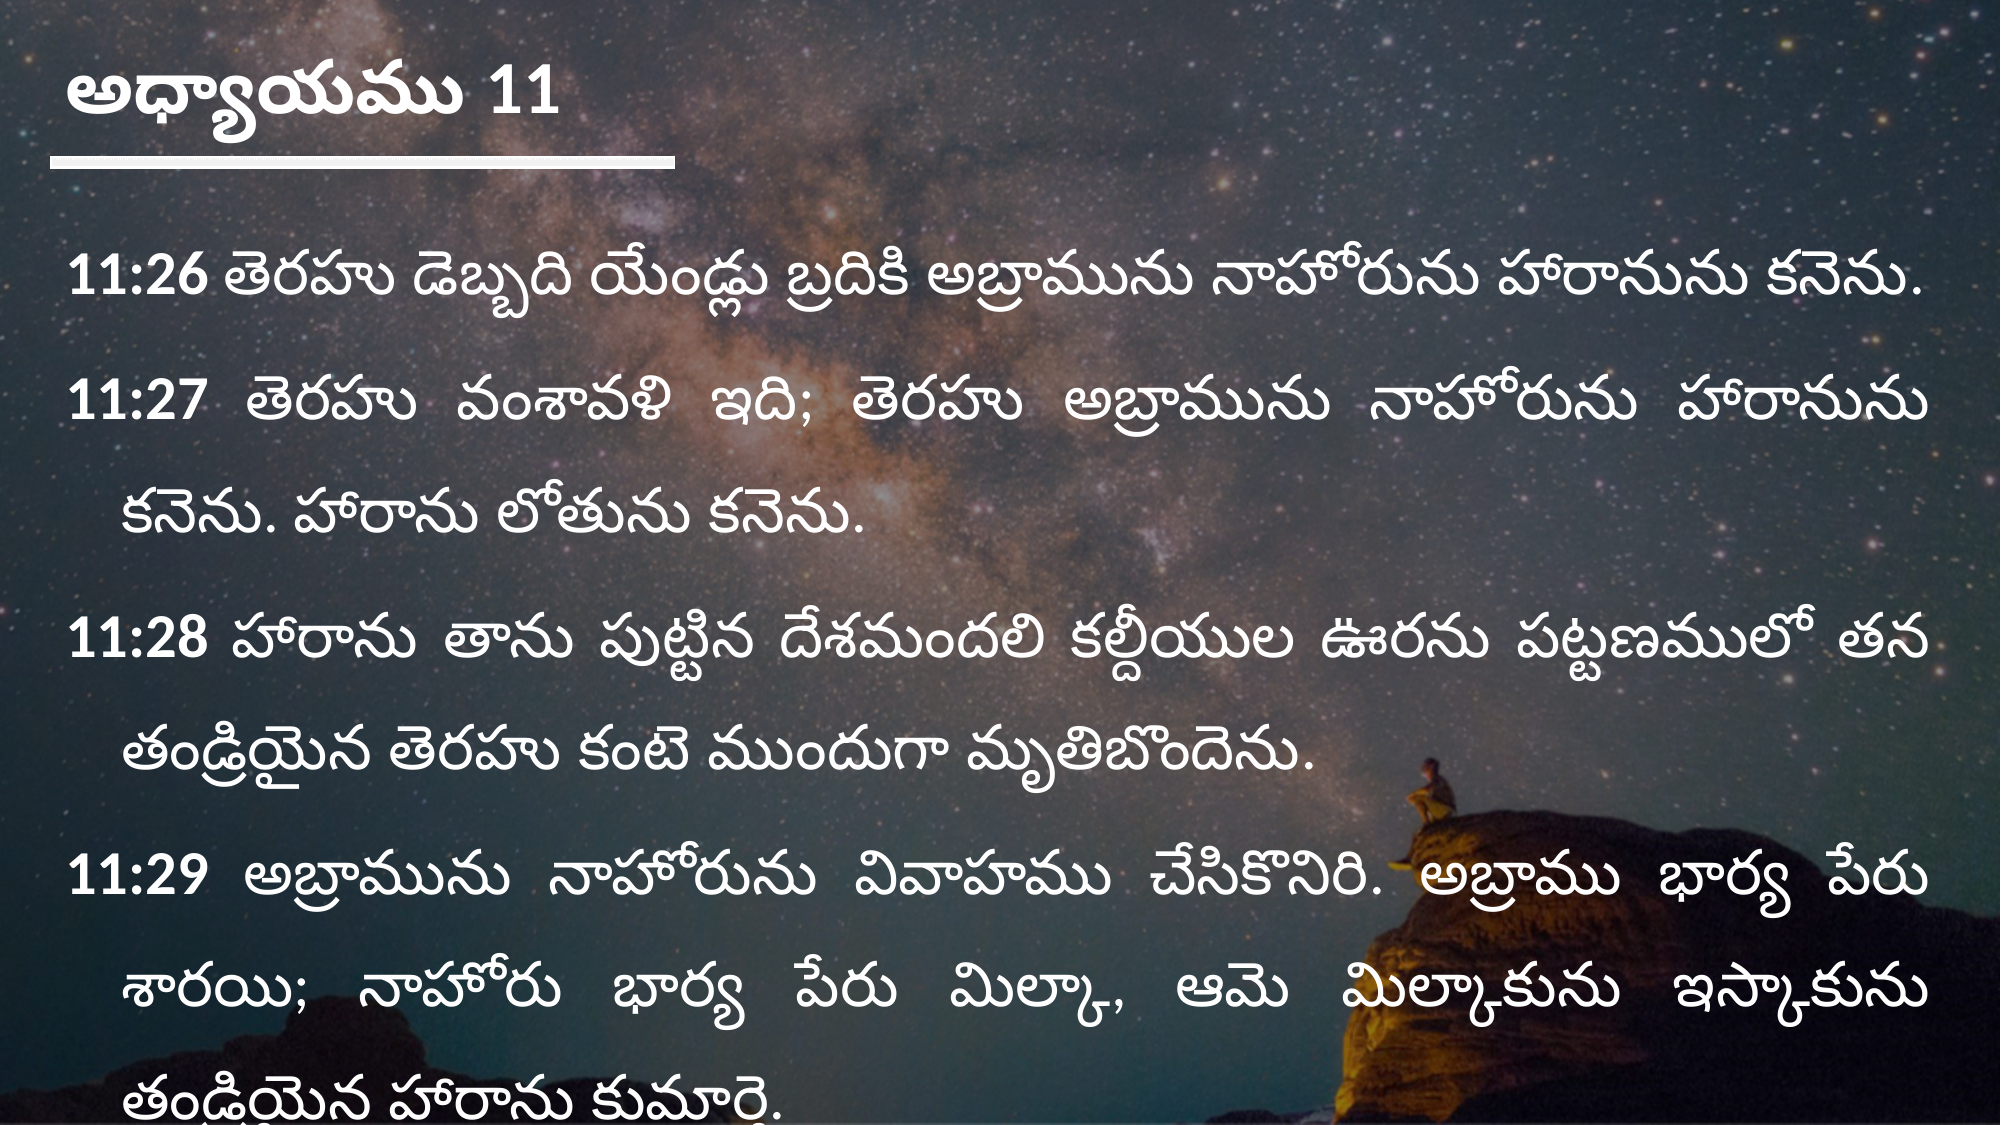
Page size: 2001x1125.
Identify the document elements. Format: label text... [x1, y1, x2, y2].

title అధ్యాయము 11 [50, 0, 1925, 167]
list 11:26 తెరహు డెబ్బది యేండ్లు బ్రదికి అబ్రామును నాహోరును హారానును కనెను. 11:27 తెరహు వంశావళి ఇది; తెరహు అబ్రామును నాహోరును హారానును కనెను. హారాను లోతును కనెను. 11:28 హారాను తాను పుట్టిన దేశమందలి కల్దీయుల ఊరను పట్టణములో తన తండ్రియైన తెరహు కంటె ముందుగా మృతిబొందెను. 11:29 అబ్రామును నాహోరును వివాహము చేసికొనిరి. అబ్రాము భార్య పేరు శారయి; నాహోరు భార్య పేరు మిల్కా, ఆమె మిల్కాకును ఇస్కాకును తండ్రియైన హారాను కుమార్తె. [50, 187, 1946, 1063]
picture [0, 0, 2000, 1125]
